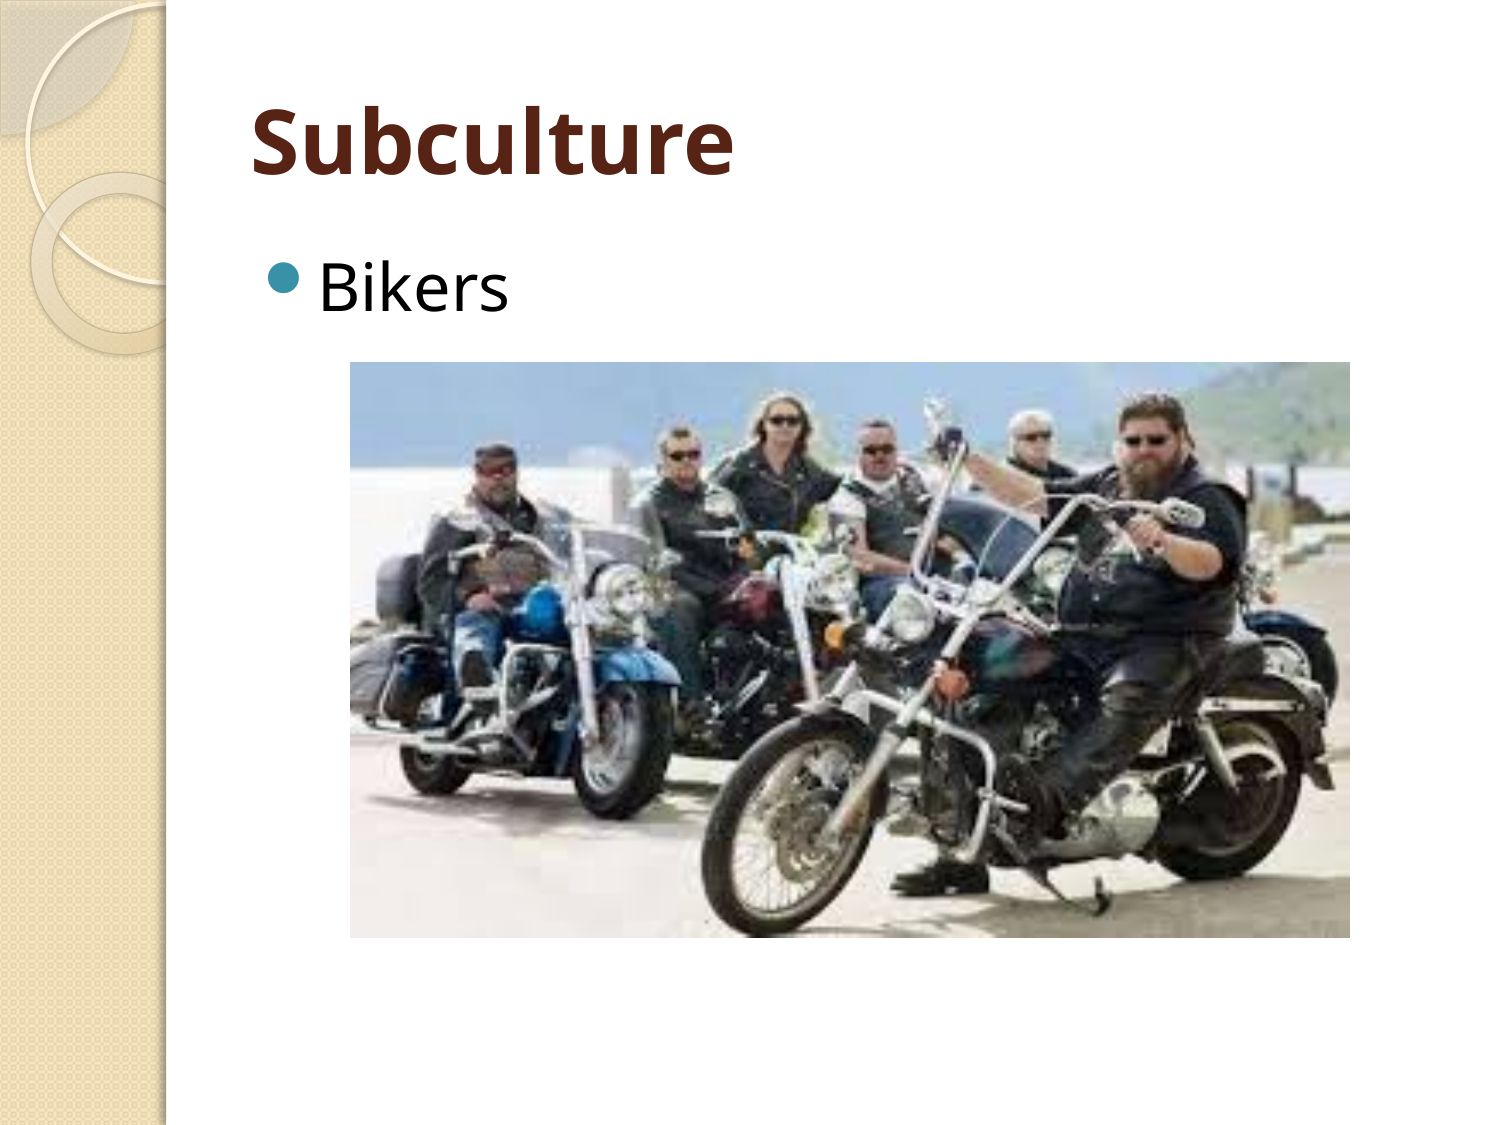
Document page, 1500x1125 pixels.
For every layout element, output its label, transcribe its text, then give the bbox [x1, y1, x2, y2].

list Bikers [235, 237, 1466, 1025]
title Subculture [235, 45, 1466, 233]
picture [349, 362, 1351, 938]
